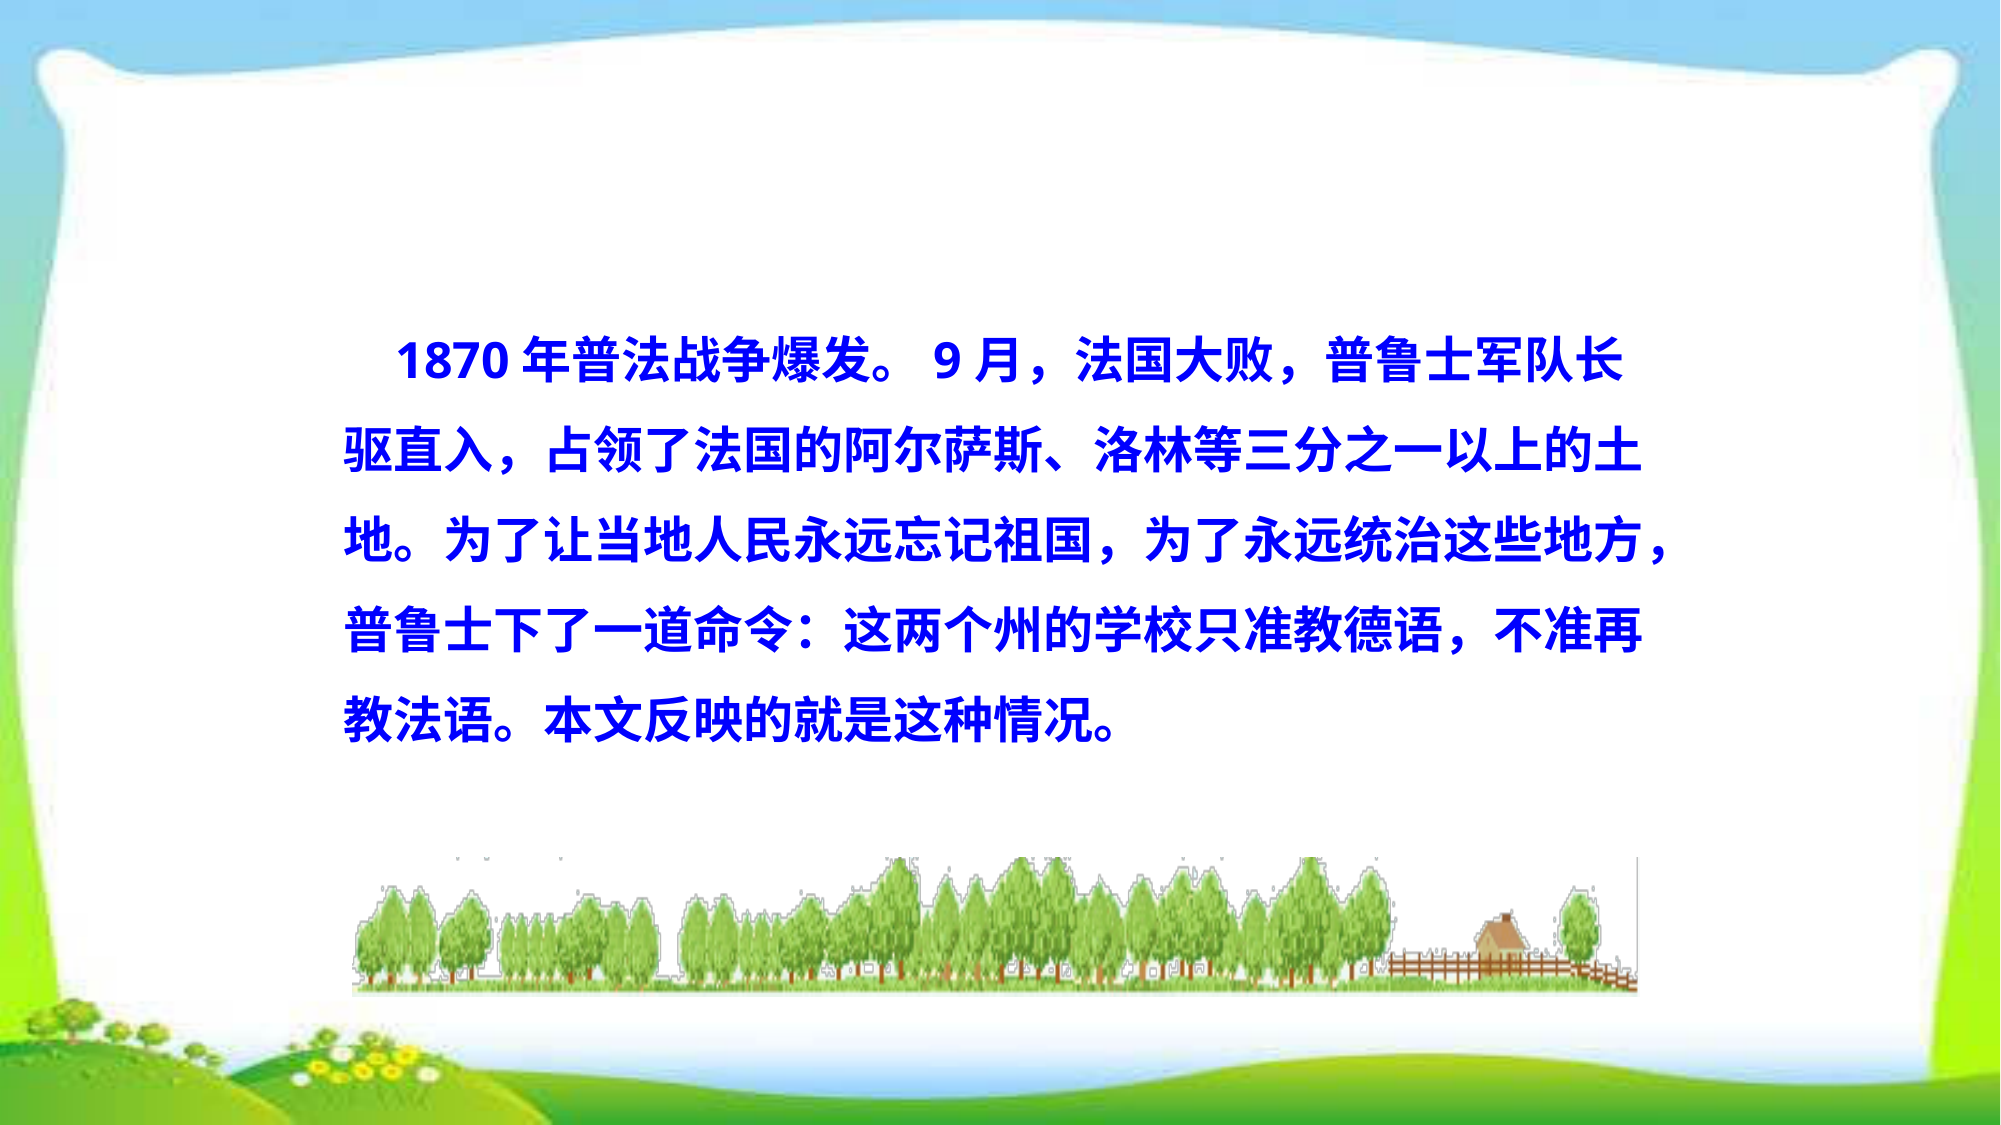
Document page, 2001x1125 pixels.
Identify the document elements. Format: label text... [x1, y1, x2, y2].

text_box 1870年普法战争爆发。9月，法国大败，普鲁士军队长驱直入，占领了法国的阿尔萨斯、洛林等三分之一以上的土地。为了让当地人民永远忘记祖国，为了永远统治这些地方，普鲁士下了一道命令：这两个州的学校只准教德语，不准再教法语。本文反映的就是这种情况。 [328, 291, 1668, 757]
picture [0, 0, 2001, 1125]
